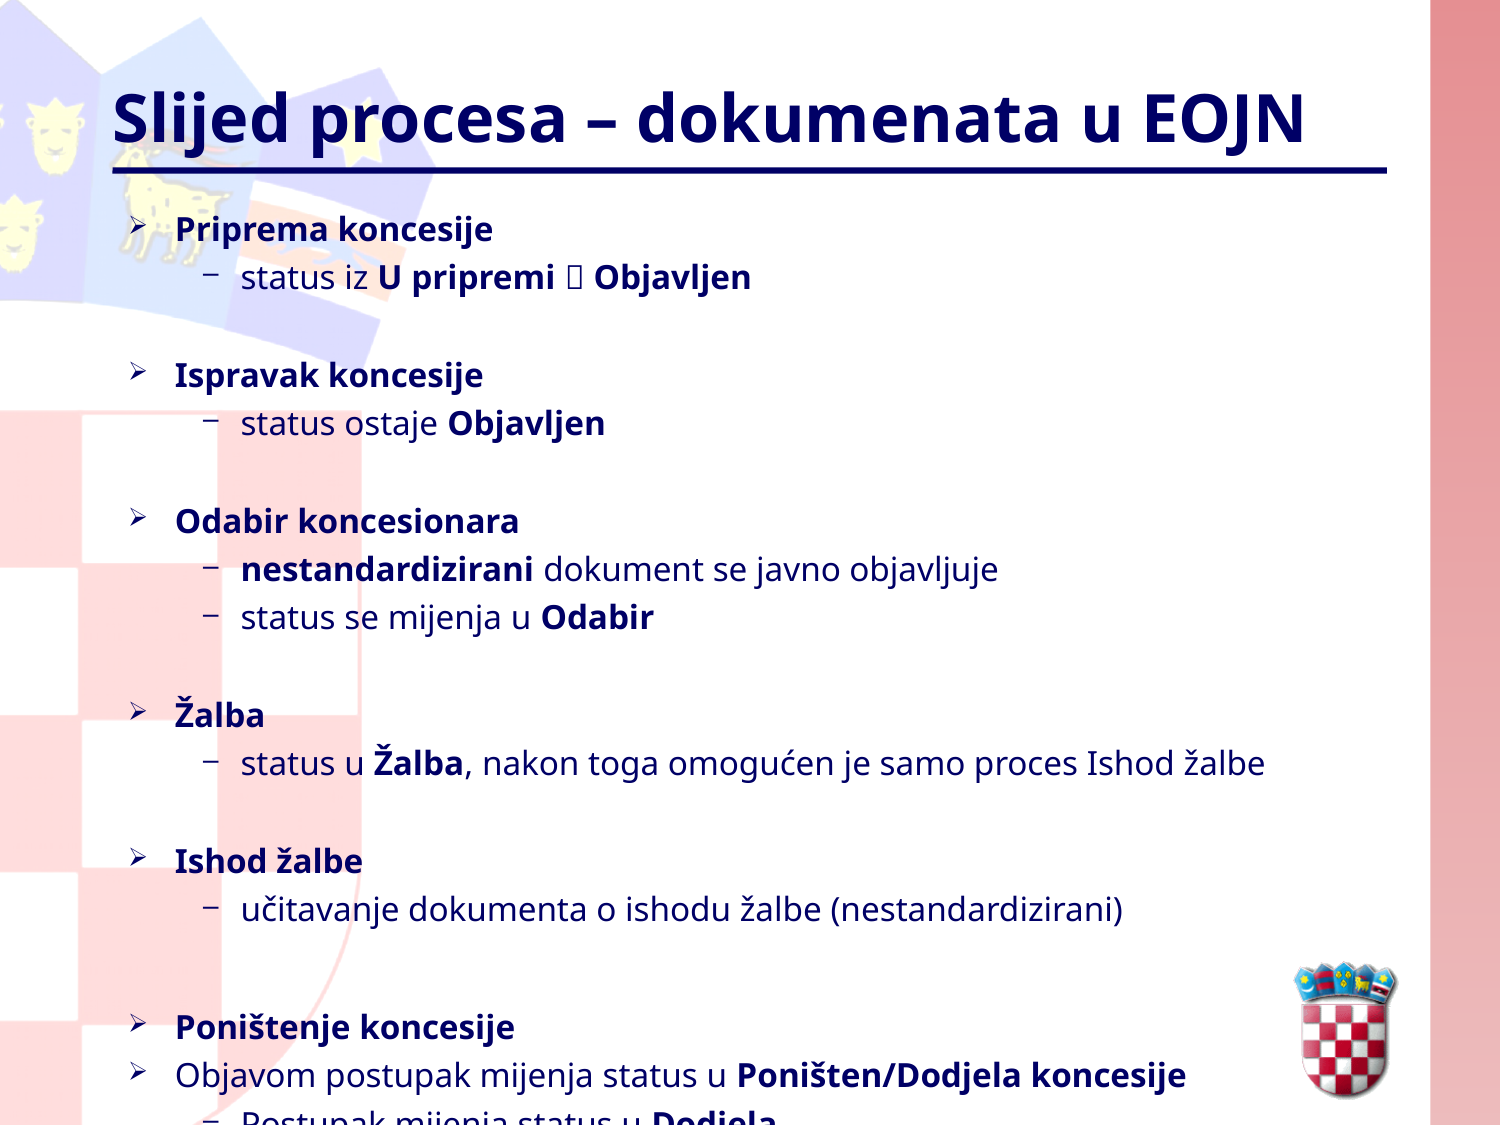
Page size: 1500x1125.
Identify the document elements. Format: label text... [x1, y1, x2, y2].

title Slijed procesa – dokumenata u EOJN [112, 77, 1388, 154]
picture [1293, 961, 1399, 1100]
list Priprema koncesije status iz U pripremi  Objavljen Ispravak koncesije status ostaje Objavljen Odabir koncesionara nestandardizirani dokument se javno objavljuje status se mijenja u Odabir Žalba status u Žalba, nakon toga omogućen je samo proces Ishod žalbe Ishod žalbe učitavanje dokumenta o ishodu žalbe (nestandardizirani) Poništenje koncesije Objavom postupak mijenja status u Poništen/Dodjela koncesije Postupak mijenja status u Dodjela [53, 208, 1436, 846]
